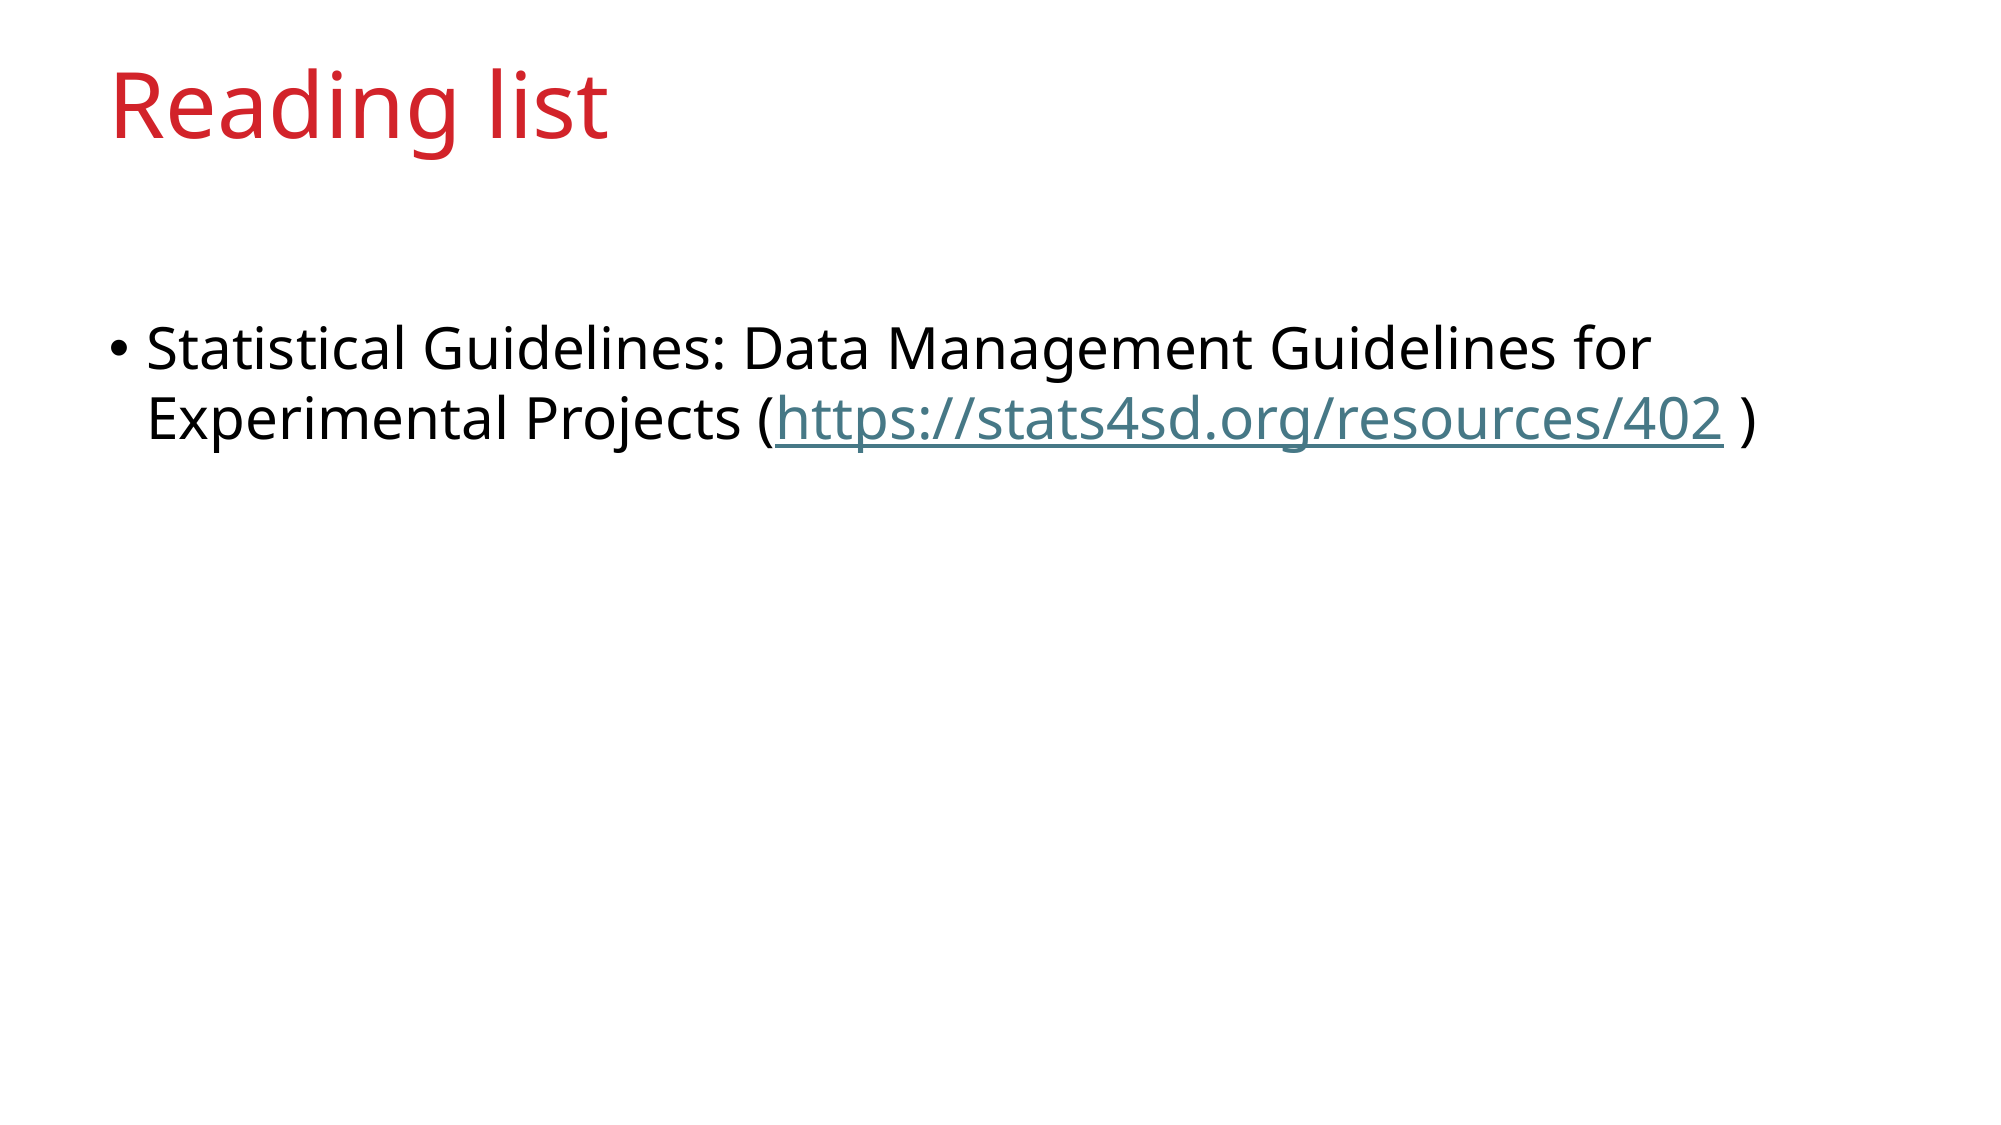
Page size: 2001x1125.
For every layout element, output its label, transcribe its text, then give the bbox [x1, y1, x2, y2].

title Reading list [93, 0, 1863, 218]
list Statistical Guidelines: Data Management Guidelines for Experimental Projects (https://stats4sd.org/resources/402 ) [93, 311, 1863, 1050]
